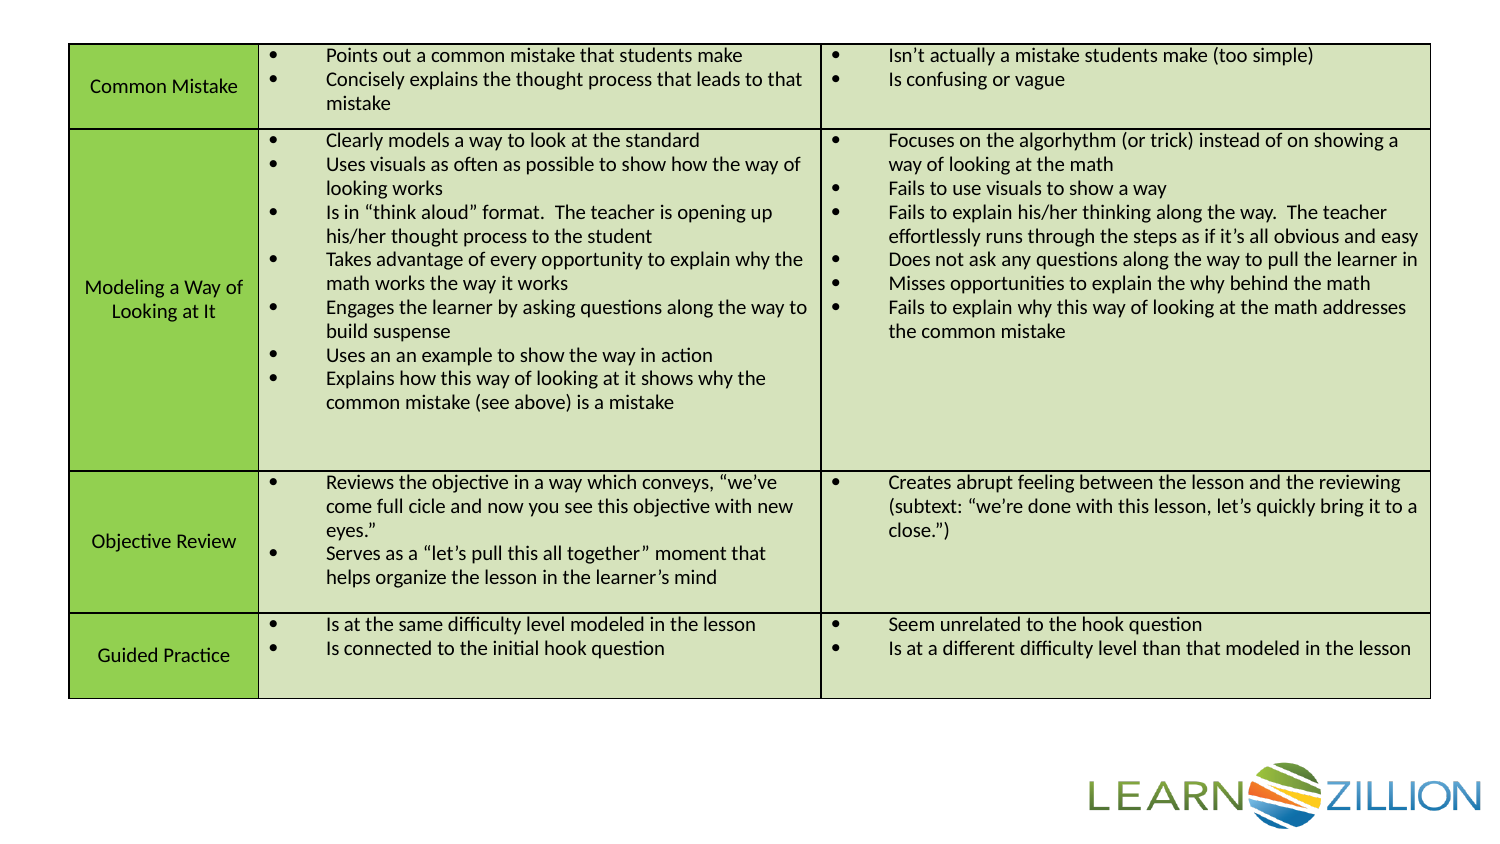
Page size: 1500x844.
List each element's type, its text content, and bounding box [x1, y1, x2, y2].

table_cell Is at the same difficulty level modeled in the lesson Is connected to the initial hook question [259, 614, 820, 698]
table_header Isn’t actually a mistake students make (too simple) Is confusing or vague [822, 45, 1430, 128]
table_cell Focuses on the algorhythm (or trick) instead of on showing a way of looking at the math Fails to use visuals to show a way Fails to explain his/her thinking along the way. The teacher effortlessly runs through the steps as if it’s all obvious and easy Does not ask any questions along the way to pull the learner in Misses opportunities to explain the why behind the math Fails to explain why this way of looking at the math addresses the common mistake [822, 130, 1430, 470]
table_cell Modeling a Way of Looking at It [70, 130, 258, 470]
picture [1087, 759, 1482, 831]
table_cell Reviews the objective in a way which conveys, “we’ve come full cicle and now you see this objective with new eyes.” Serves as a “let’s pull this all together” moment that helps organize the lesson in the learner’s mind [259, 472, 820, 612]
table_cell Seem unrelated to the hook question Is at a different difficulty level than that modeled in the lesson [822, 614, 1430, 698]
table_header Common Mistake [70, 45, 258, 128]
table_cell Guided Practice [70, 614, 258, 698]
table_cell Clearly models a way to look at the standard Uses visuals as often as possible to show how the way of looking works Is in “think aloud” format. The teacher is opening up his/her thought process to the student Takes advantage of every opportunity to explain why the math works the way it works Engages the learner by asking questions along the way to build suspense Uses an an example to show the way in action Explains how this way of looking at it shows why the common mistake (see above) is a mistake [259, 130, 820, 470]
table_cell Creates abrupt feeling between the lesson and the reviewing (subtext: “we’re done with this lesson, let’s quickly bring it to a close.”) [822, 472, 1430, 612]
table_header Points out a common mistake that students make Concisely explains the thought process that leads to that mistake [259, 45, 820, 128]
table_cell Objective Review [70, 472, 258, 612]
